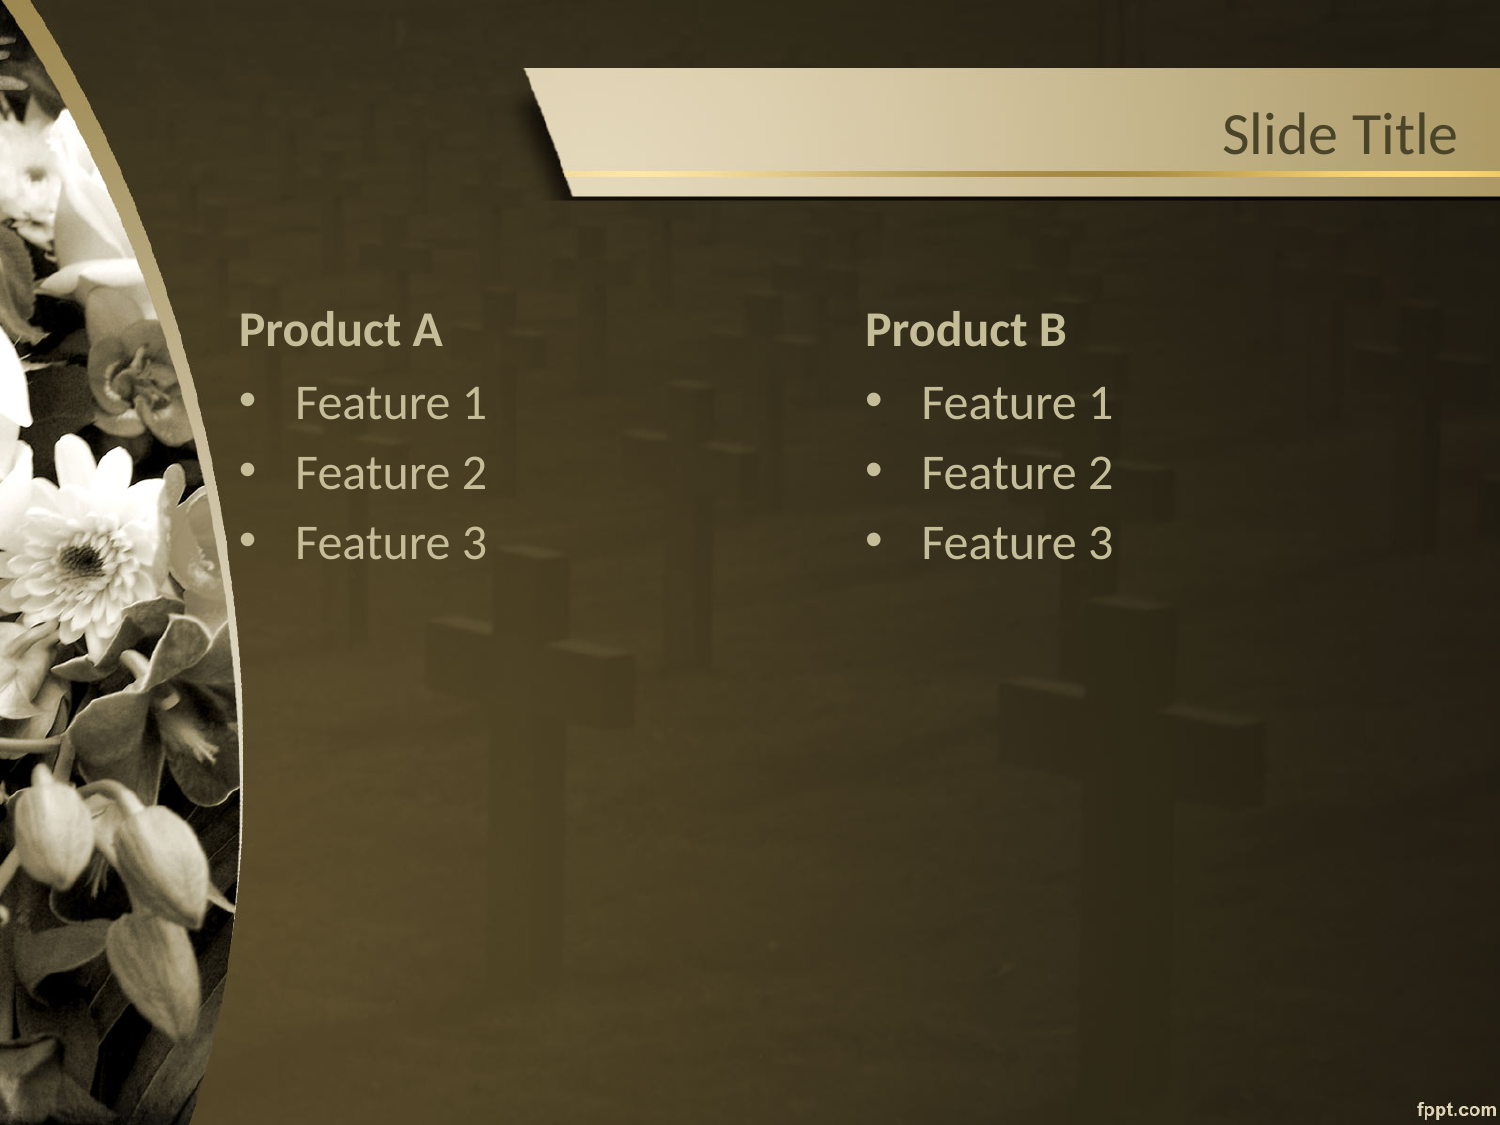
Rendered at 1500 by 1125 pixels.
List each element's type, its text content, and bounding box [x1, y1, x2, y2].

picture [0, 0, 1500, 1125]
list Product A [223, 236, 850, 362]
title Slide Title [148, 86, 1474, 174]
list Product B [850, 236, 1477, 362]
list Feature 1 Feature 2 Feature 3 [850, 362, 1477, 860]
list Feature 1 Feature 2 Feature 3 [223, 362, 850, 860]
